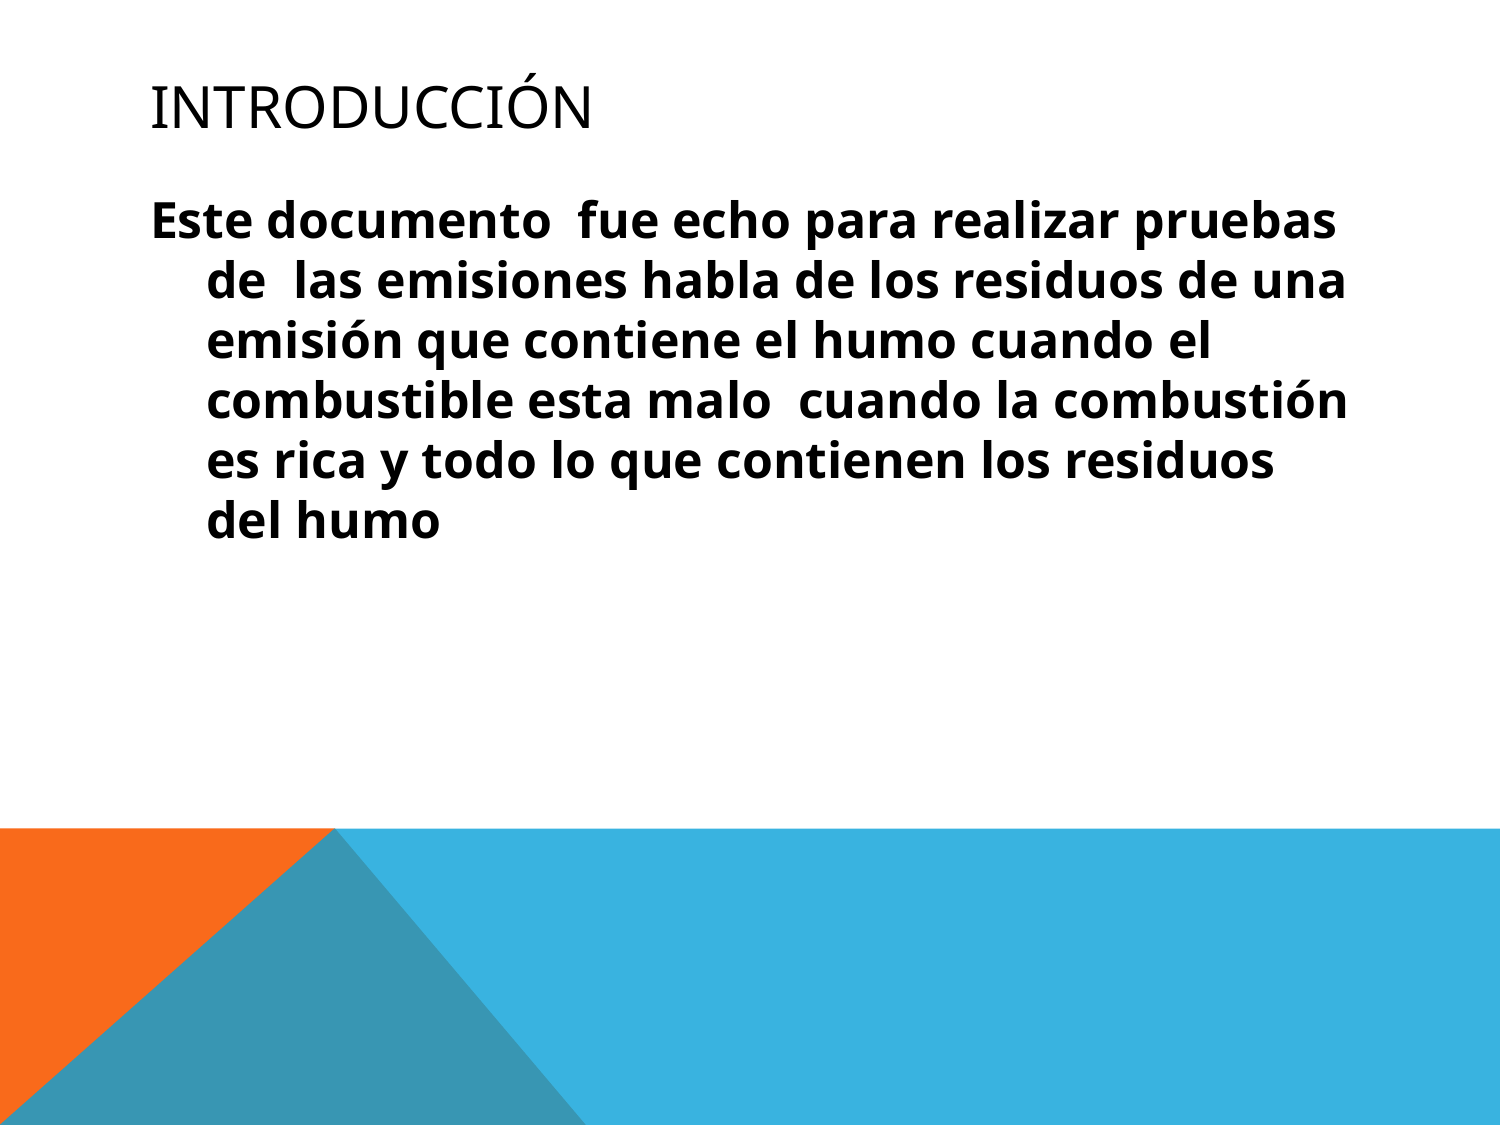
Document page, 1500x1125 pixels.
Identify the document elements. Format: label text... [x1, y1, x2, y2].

list Este documento fue echo para realizar pruebas de las emisiones habla de los residuos de una emisión que contiene el humo cuando el combustible esta malo cuando la combustión es rica y todo lo que contienen los residuos del humo [135, 180, 1369, 1024]
title introducción [135, 60, 1369, 150]
